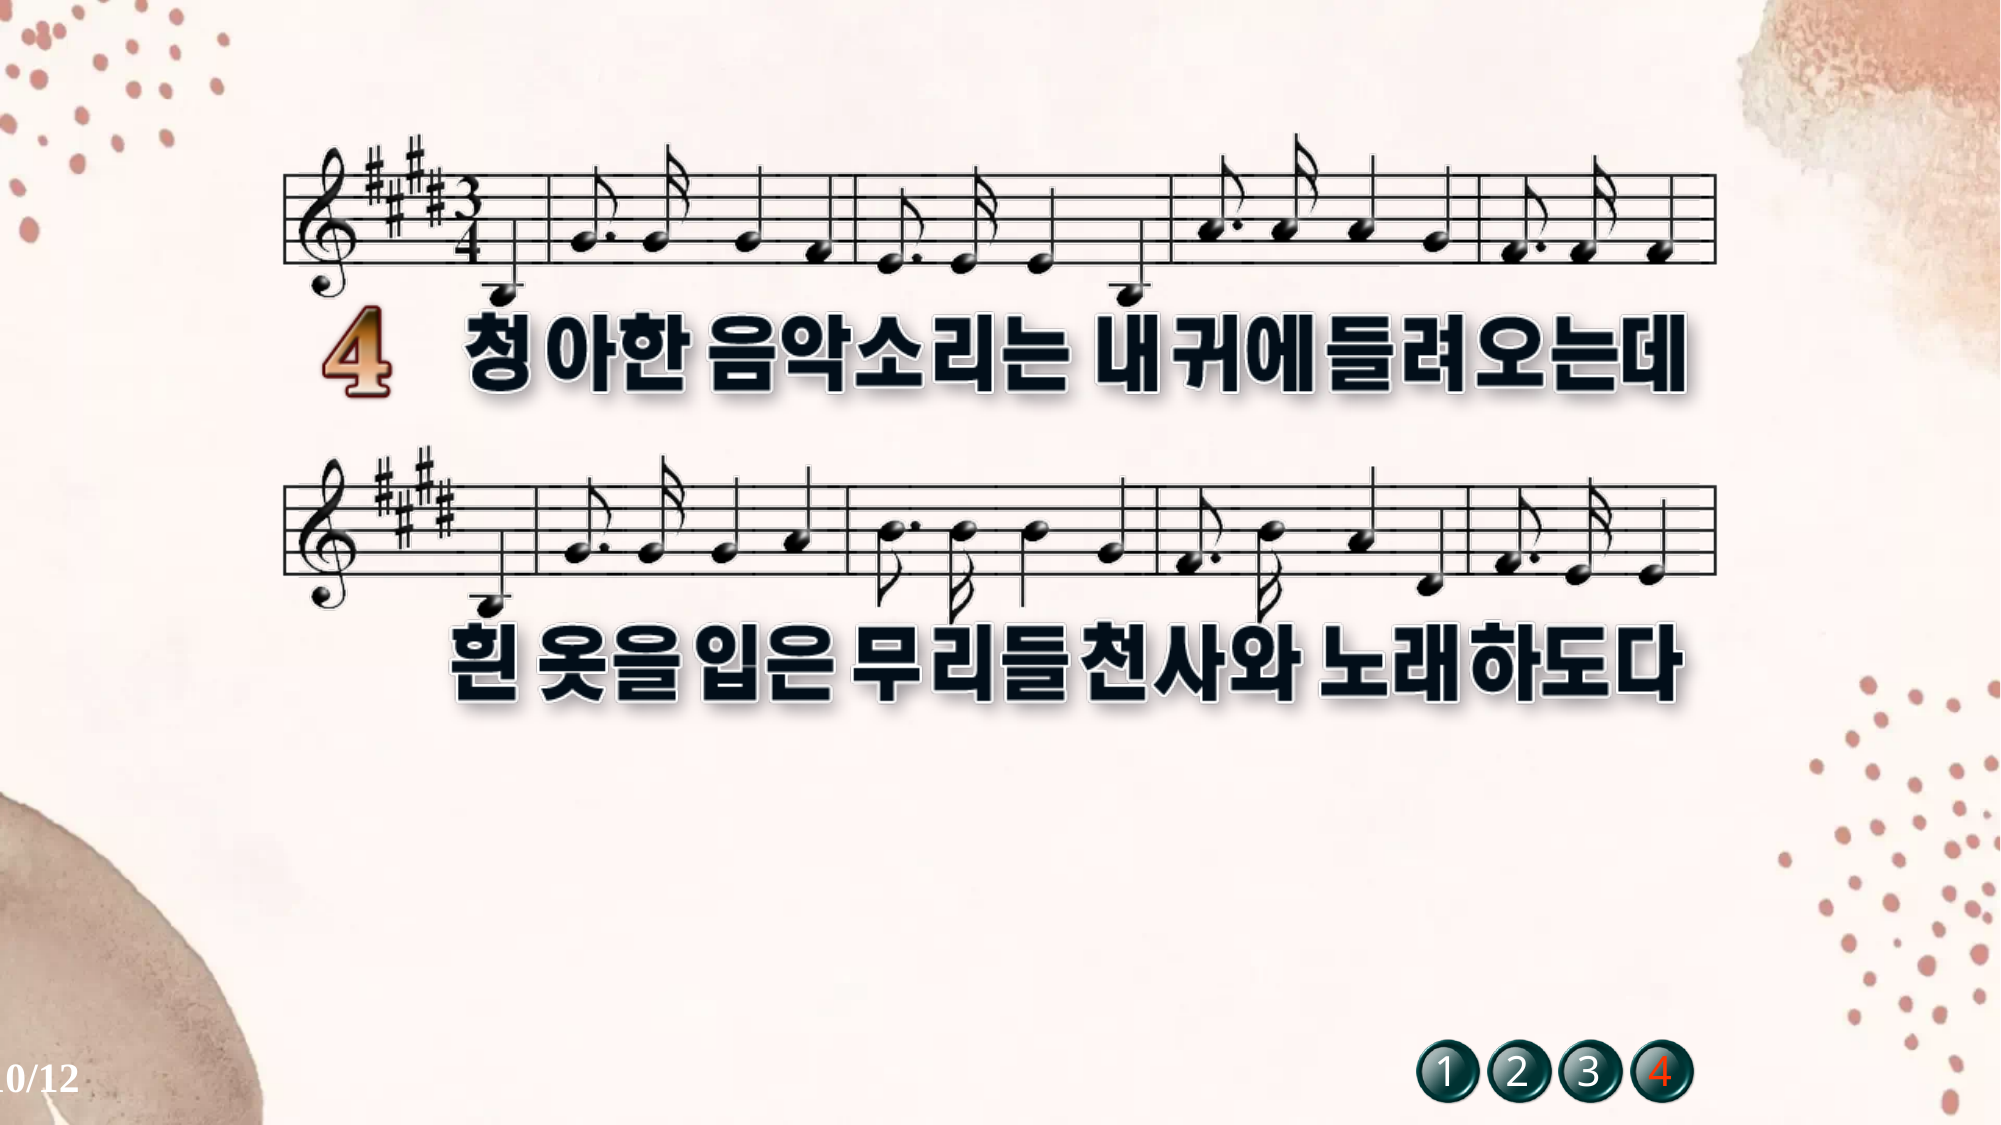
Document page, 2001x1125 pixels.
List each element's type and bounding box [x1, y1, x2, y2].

picture [0, 0, 2001, 1125]
text_box [1555, 1035, 1626, 1106]
text_box [1627, 1035, 1697, 1106]
text_box [1413, 1035, 1484, 1106]
text_box [1484, 1035, 1555, 1106]
